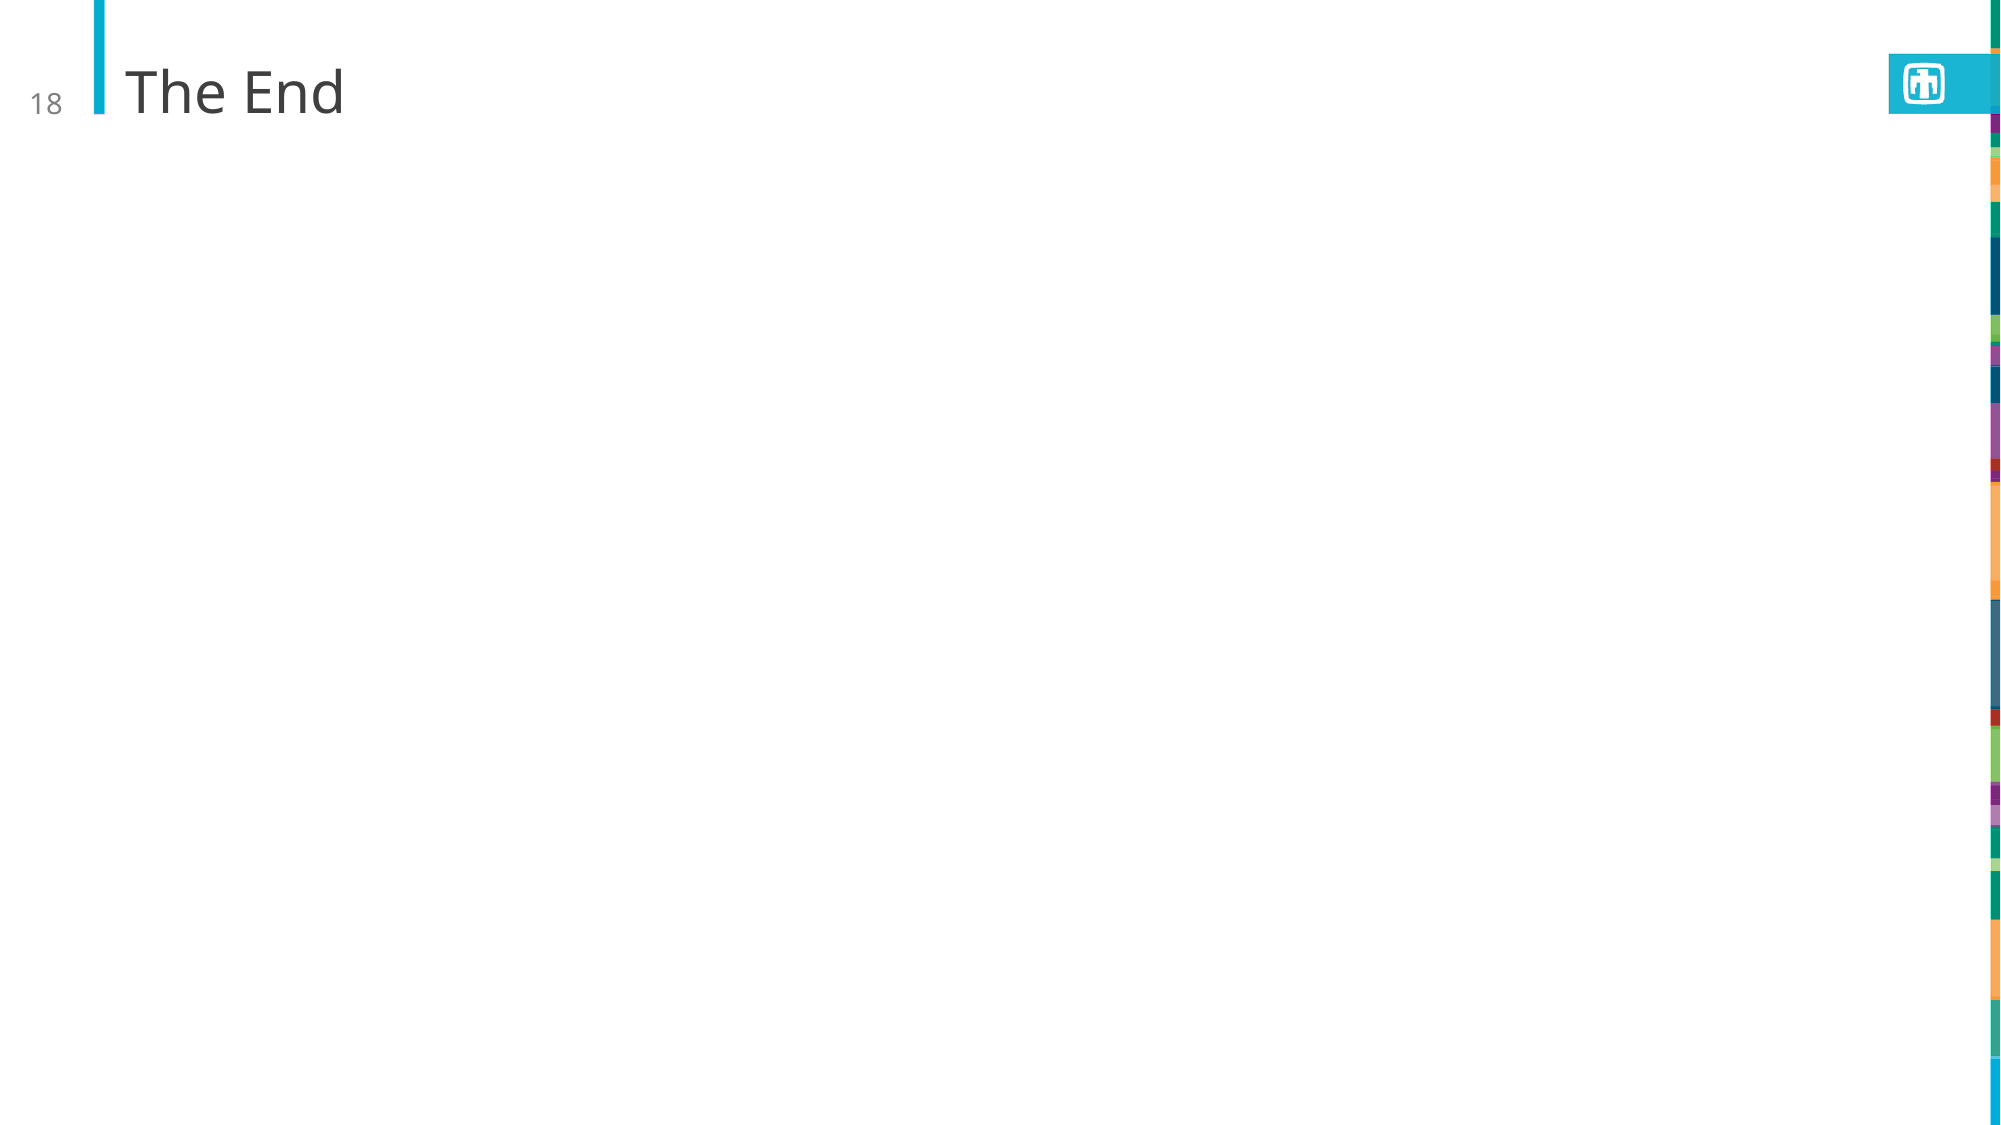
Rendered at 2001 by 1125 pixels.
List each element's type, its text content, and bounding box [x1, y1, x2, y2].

picture [0, 0, 2001, 1125]
title The End [118, 58, 1838, 153]
slide_number 18 [0, 58, 92, 153]
